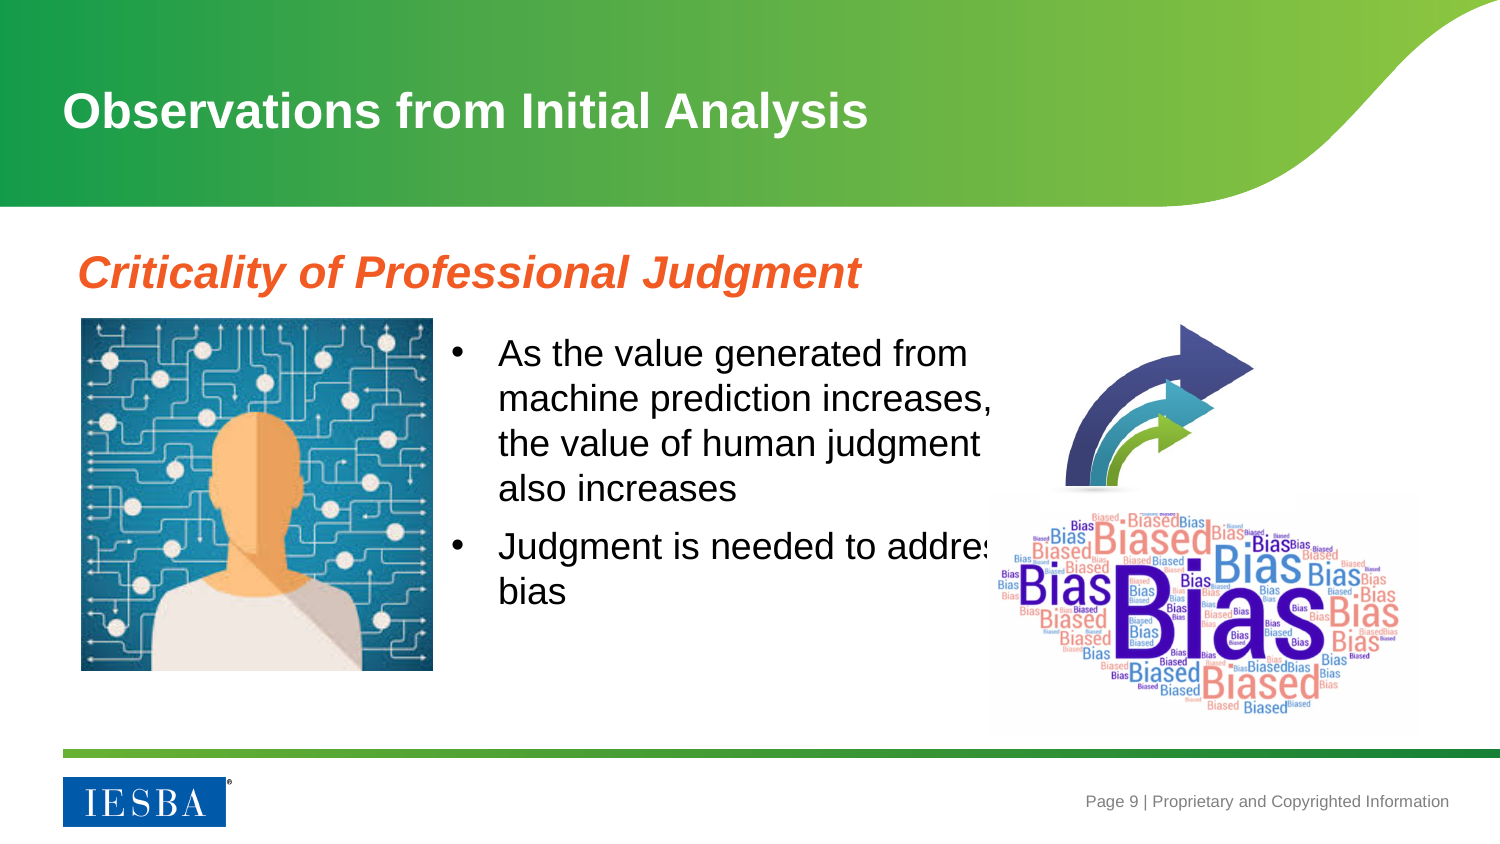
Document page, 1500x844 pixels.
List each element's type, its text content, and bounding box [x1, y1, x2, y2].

picture [81, 318, 434, 671]
picture [63, 777, 232, 827]
text_box Criticality of Professional Judgment [62, 235, 1000, 306]
picture [987, 296, 1419, 735]
picture [0, 0, 1500, 207]
title Observations from Initial Analysis [62, 75, 1300, 142]
text_box As the value generated from machine prediction increases, the value of human judgment also increases Judgment is needed to address bias [436, 321, 1033, 620]
